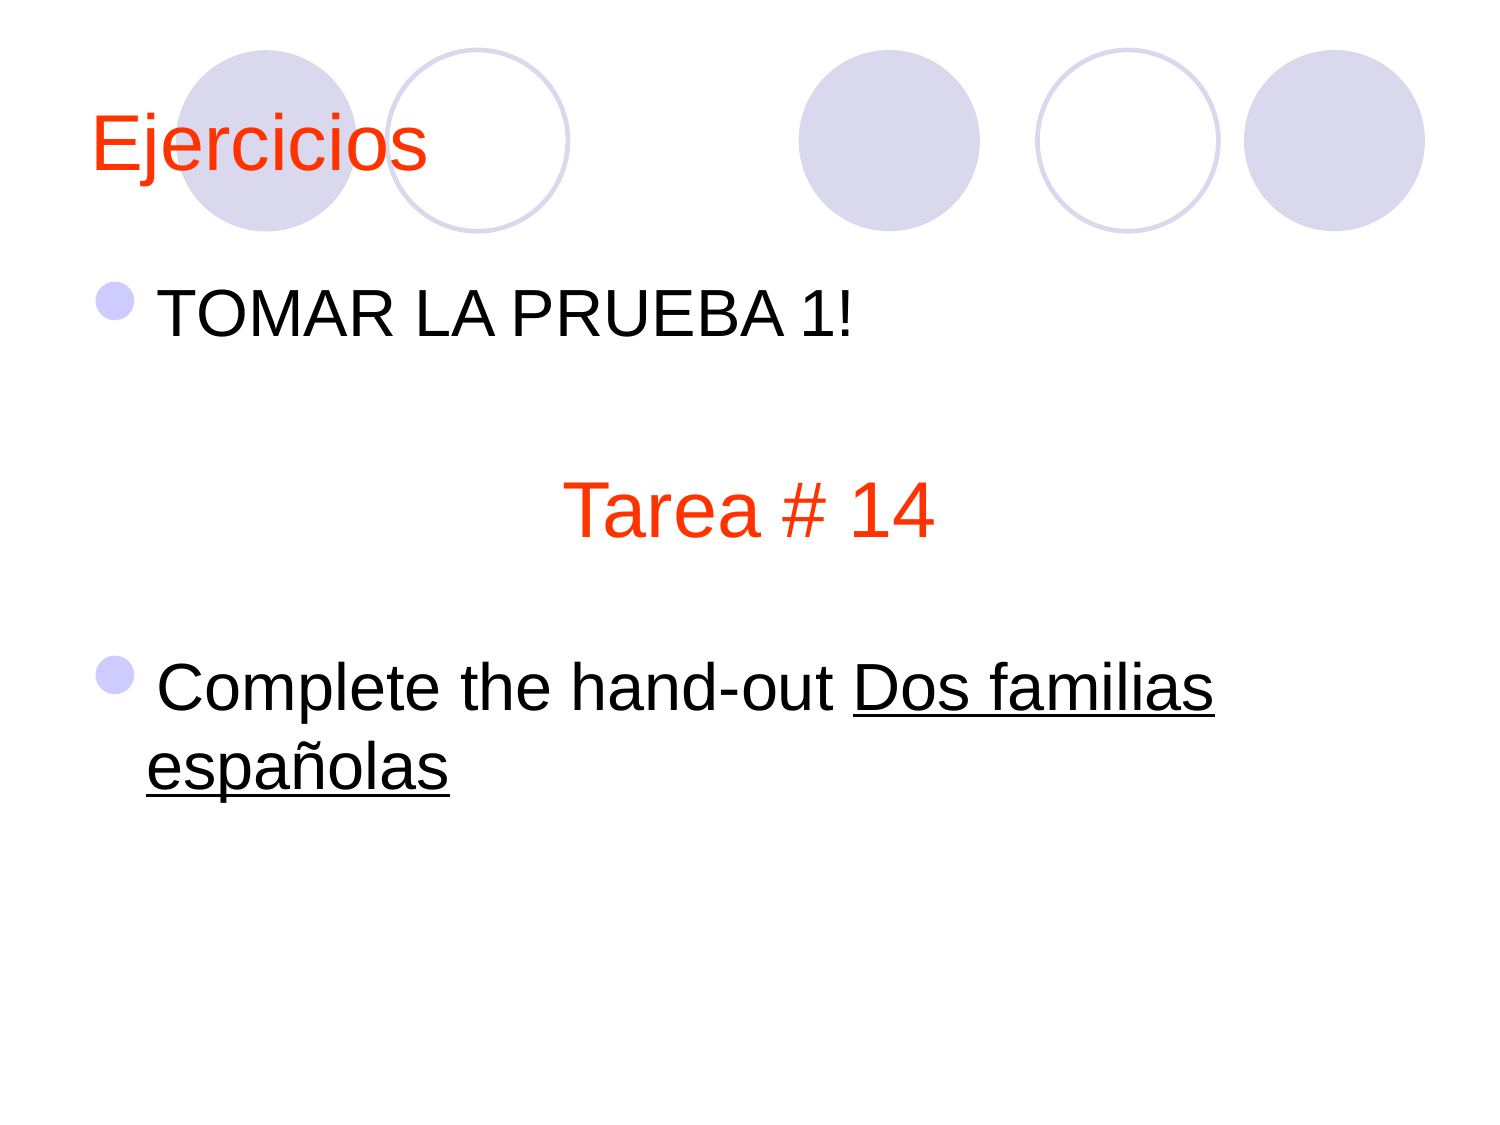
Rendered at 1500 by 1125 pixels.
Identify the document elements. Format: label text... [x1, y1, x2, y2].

list TOMAR LA PRUEBA 1! Complete the hand-out Dos familias españolas [75, 262, 1425, 412]
list TOMAR LA PRUEBA 1! Complete the hand-out Dos familias españolas [75, 600, 1425, 1006]
title Ejercicios [75, 45, 1425, 233]
text_box Tarea # 14 [74, 412, 1425, 600]
